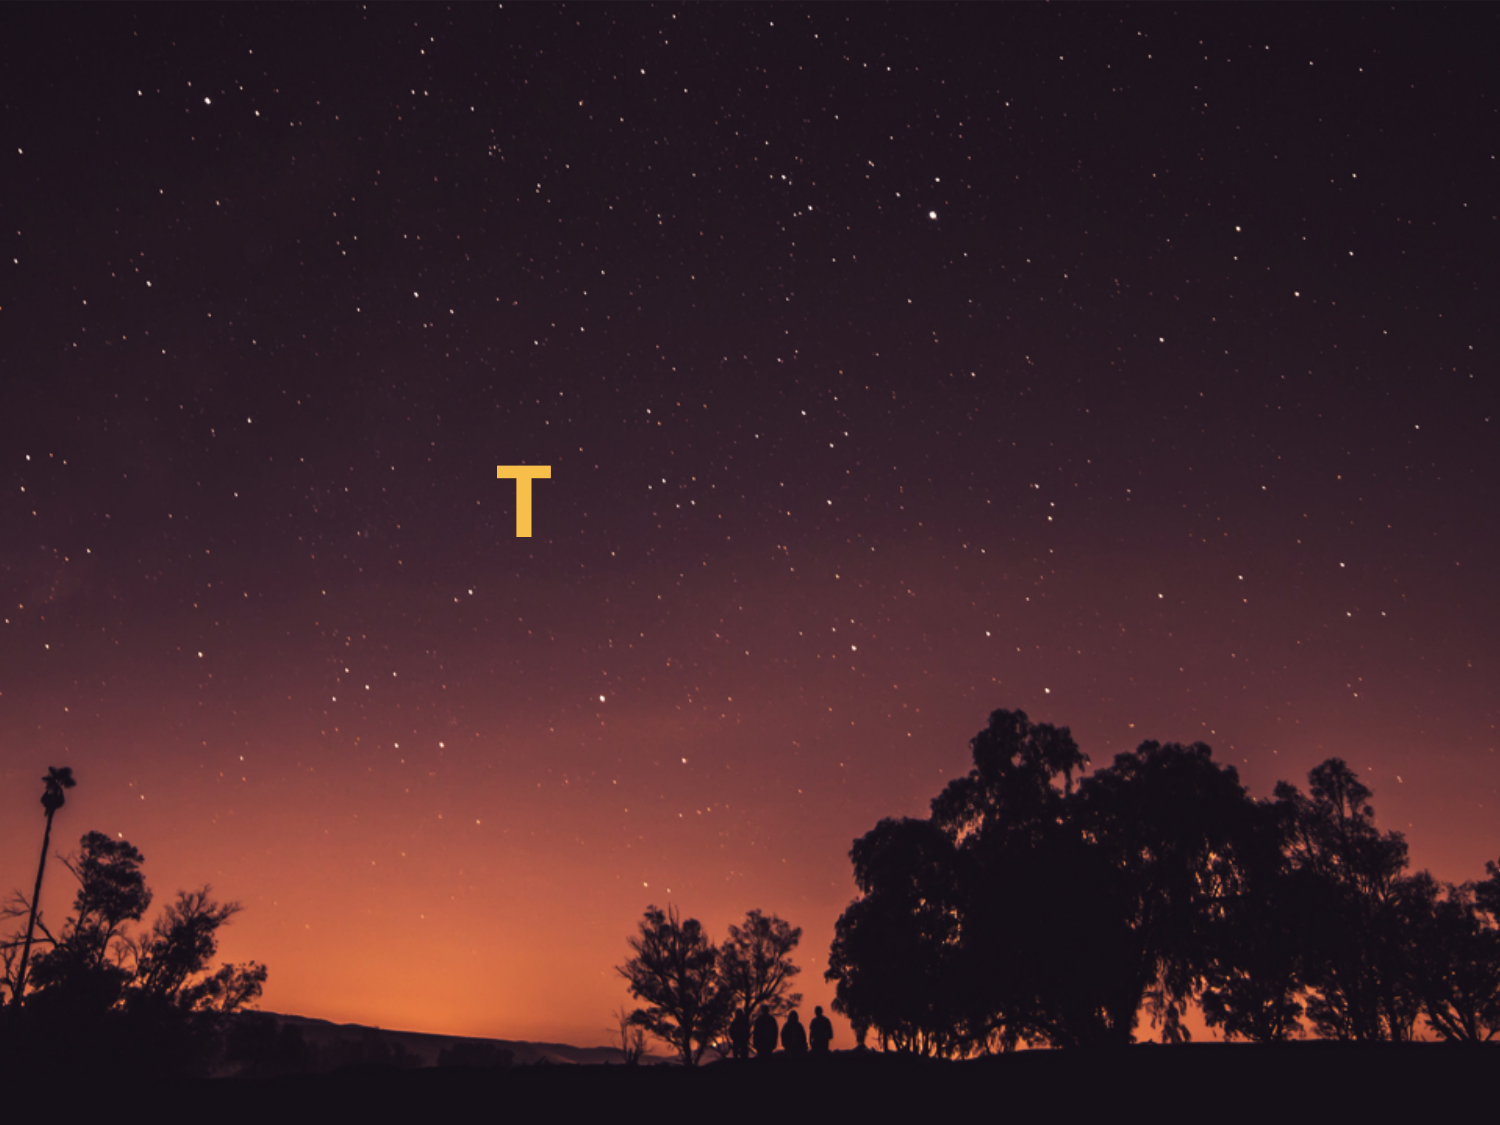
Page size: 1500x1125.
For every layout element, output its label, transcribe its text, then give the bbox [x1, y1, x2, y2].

text_box Thank you [482, 429, 1018, 565]
picture [0, 0, 1500, 1125]
